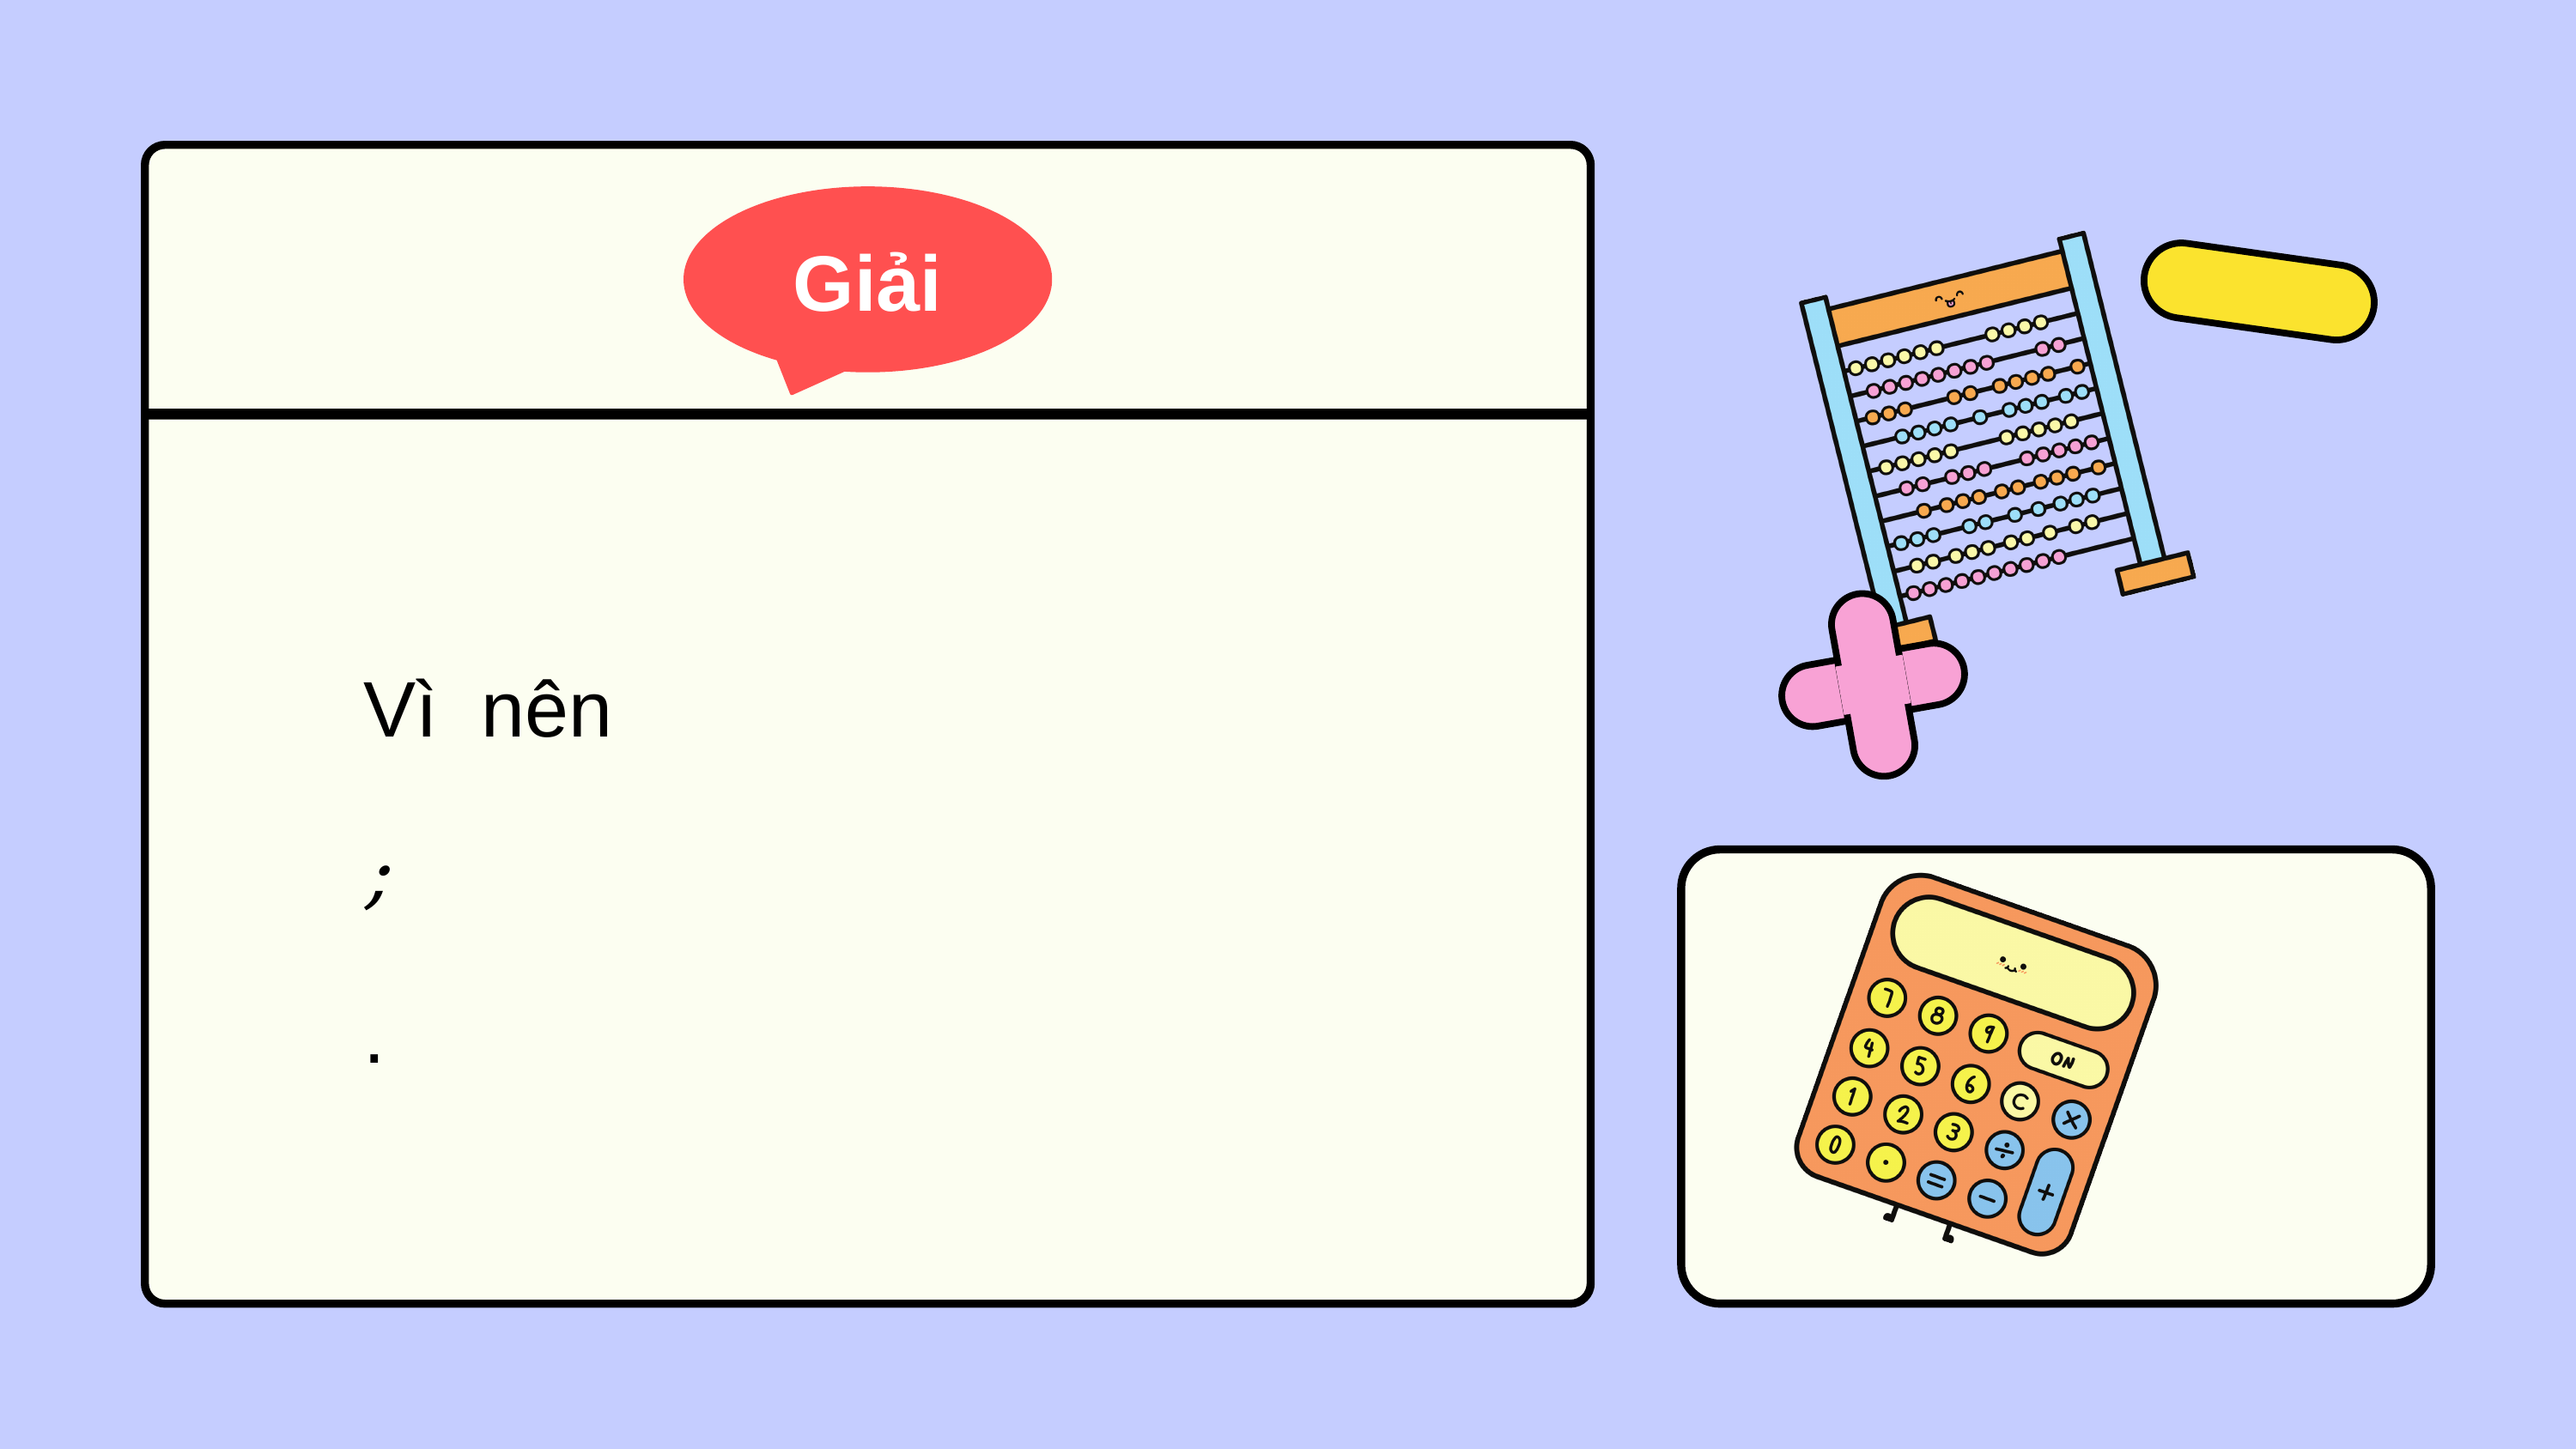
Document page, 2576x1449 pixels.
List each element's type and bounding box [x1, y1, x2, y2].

text_box [1680, 849, 2432, 1304]
picture [1776, 225, 2196, 634]
text_box [144, 144, 1591, 1304]
text_box [2142, 253, 2376, 330]
picture [1827, 899, 2123, 1242]
text_box [1777, 588, 1970, 782]
